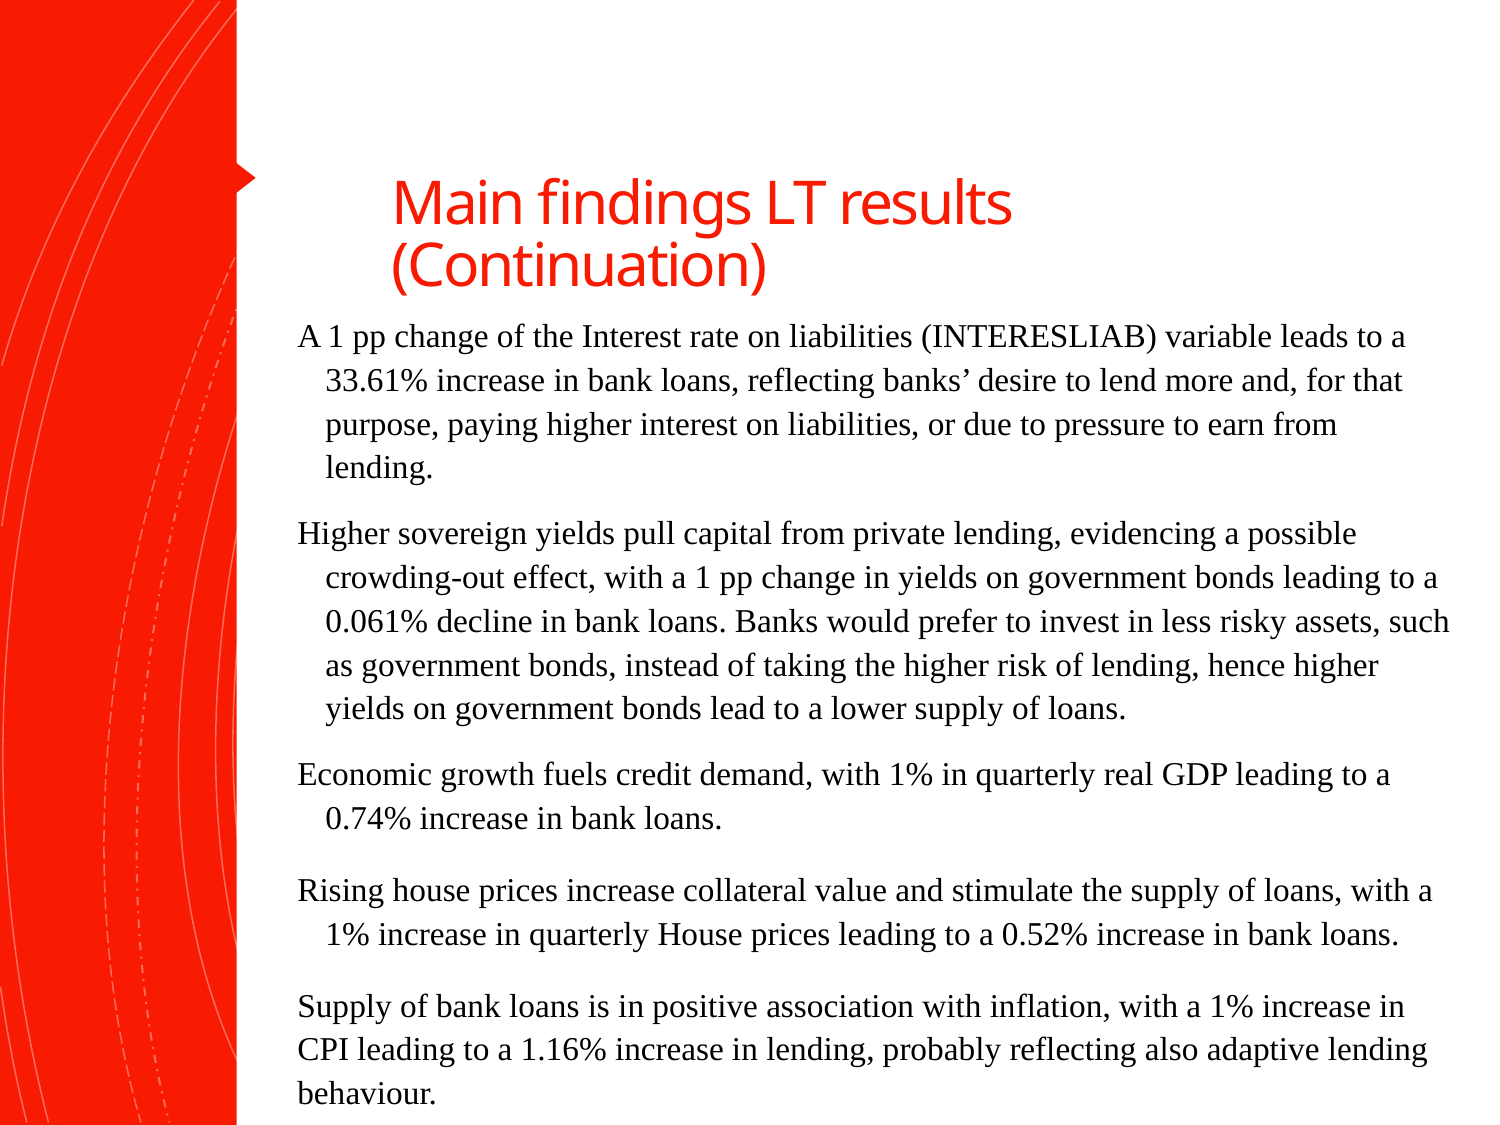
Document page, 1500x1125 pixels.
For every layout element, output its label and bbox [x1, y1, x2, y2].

text_box [0, 0, 1498, 1125]
